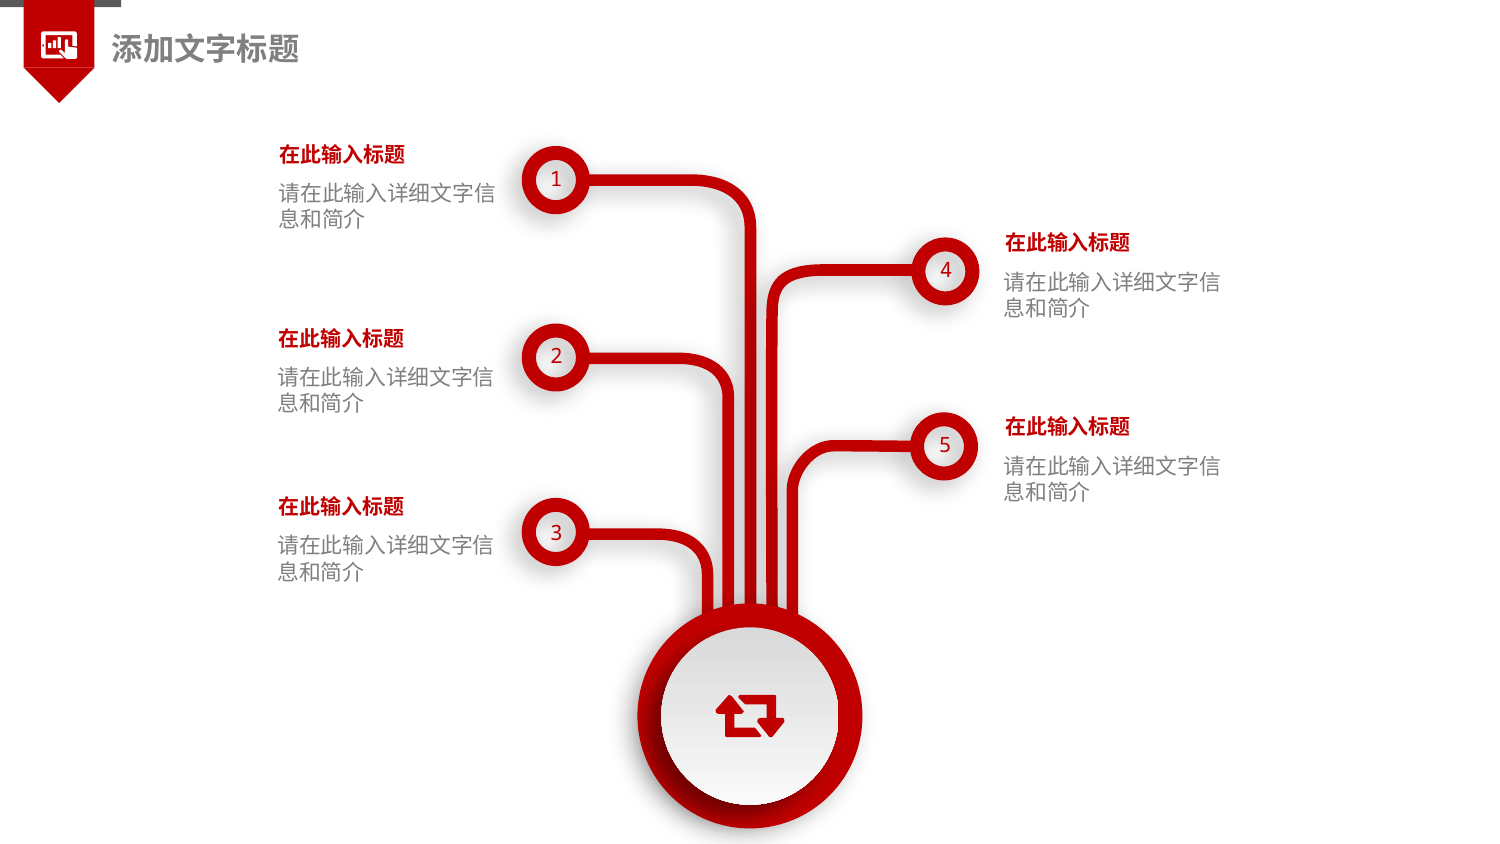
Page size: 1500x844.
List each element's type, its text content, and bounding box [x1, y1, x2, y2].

text_box 4 [925, 249, 969, 290]
text_box [520, 322, 736, 596]
text_box 在此输入标题 [990, 406, 1146, 445]
text_box [715, 694, 762, 738]
text_box 1 [535, 158, 578, 199]
text_box [520, 496, 715, 603]
text_box [95, 0, 122, 8]
text_box [636, 602, 864, 830]
text_box 请在此输入详细文字信息和简介 [989, 445, 1239, 513]
text_box 请在此输入详细文字信息和简介 [263, 172, 514, 240]
text_box 请在此输入详细文字信息和简介 [262, 524, 513, 592]
text_box 添加文字标题 [103, 24, 343, 71]
text_box [764, 236, 981, 493]
text_box 在此输入标题 [265, 133, 421, 172]
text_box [23, 0, 95, 104]
text_box 在此输入标题 [263, 486, 420, 524]
text_box 3 [535, 511, 578, 552]
text_box 在此输入标题 [263, 317, 420, 356]
text_box [520, 144, 758, 317]
text_box [0, 0, 23, 8]
text_box 2 [535, 335, 578, 376]
text_box [785, 411, 980, 609]
text_box [738, 694, 785, 738]
text_box 请在此输入详细文字信息和简介 [262, 356, 513, 424]
text_box [660, 626, 840, 806]
text_box 在此输入标题 [990, 222, 1146, 260]
text_box 5 [924, 424, 968, 465]
text_box 请在此输入详细文字信息和简介 [989, 260, 1239, 328]
